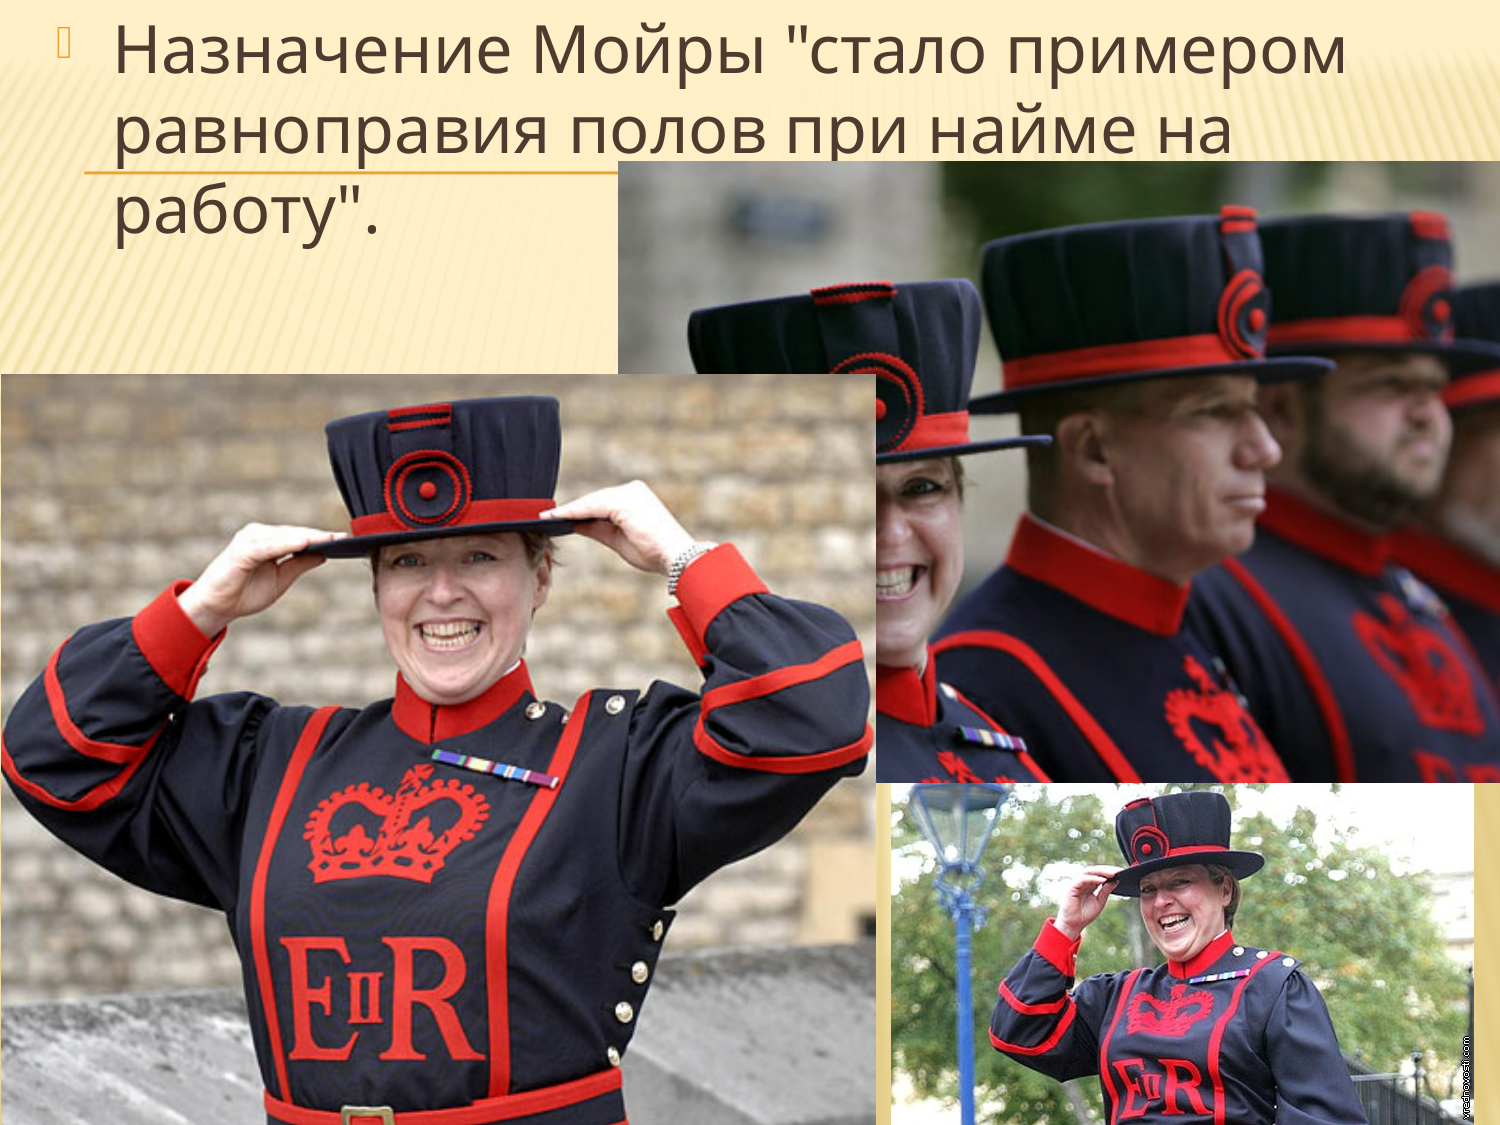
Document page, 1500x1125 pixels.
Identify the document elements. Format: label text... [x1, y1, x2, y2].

picture [0, 160, 1500, 1125]
picture [891, 792, 1474, 1125]
list Назначение Мойры "стало примером равноправия полов при найме на работу". [41, 0, 1467, 372]
